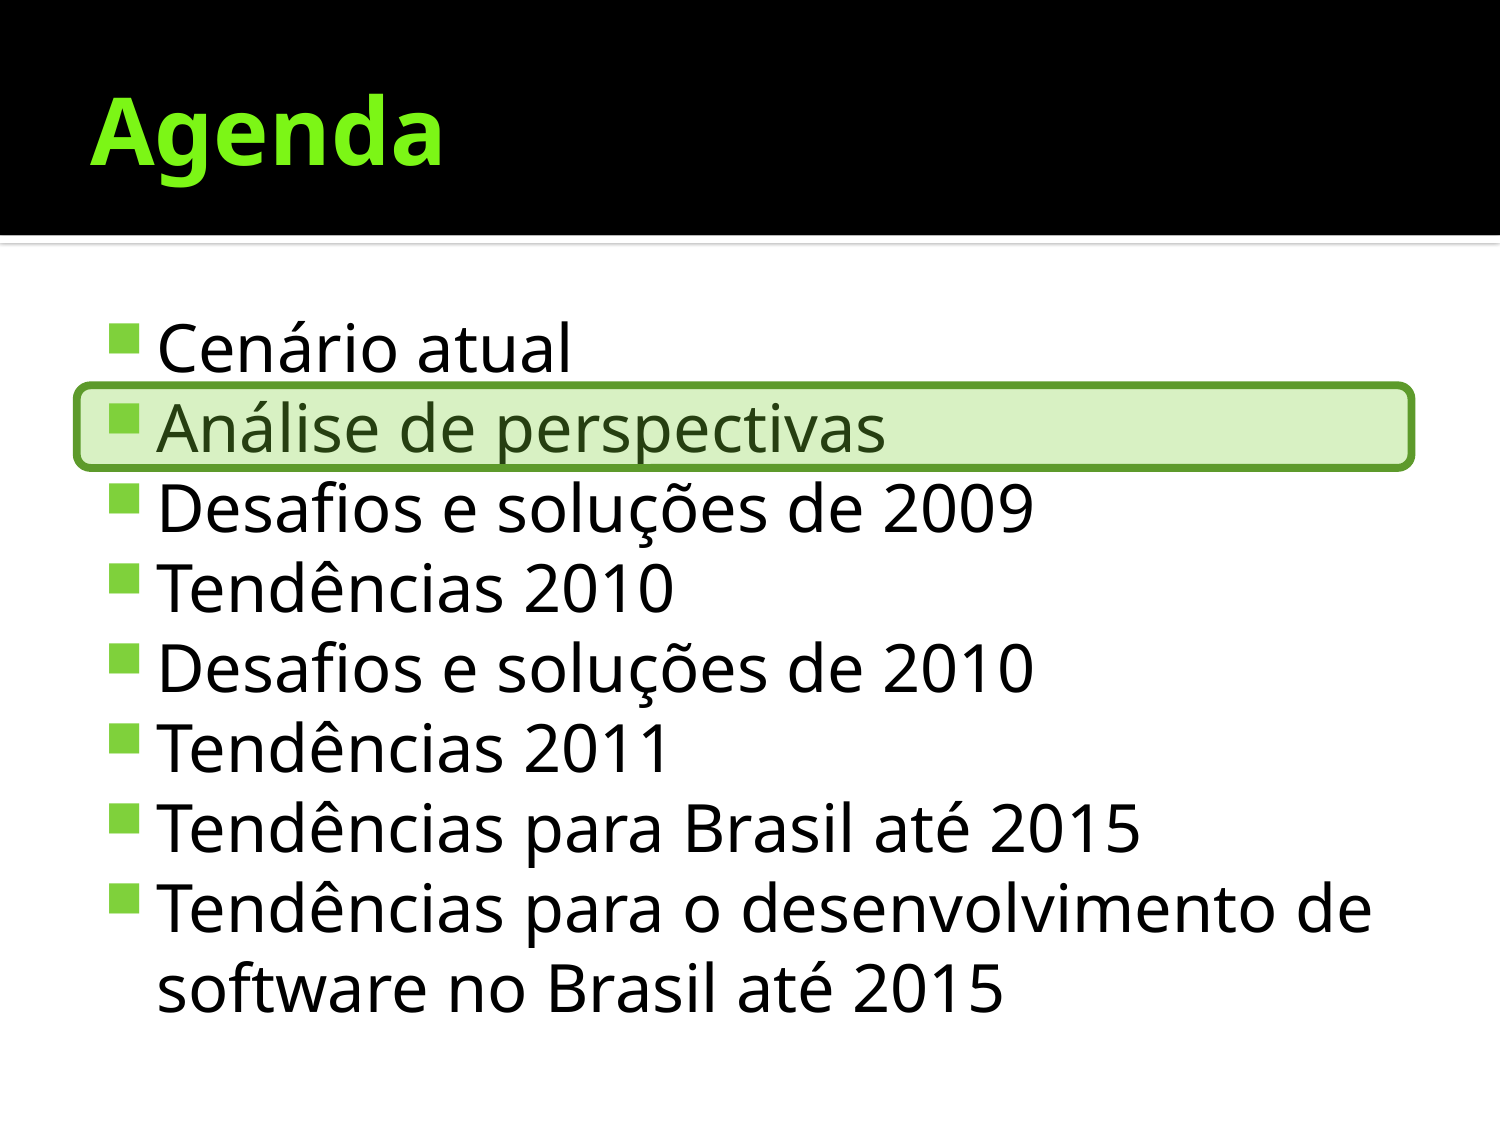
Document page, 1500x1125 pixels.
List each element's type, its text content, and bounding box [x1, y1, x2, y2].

title Agenda [75, 25, 1425, 231]
list Cenário atual Análise de perspectivas Desafios e soluções de 2009 Tendências 2010 Desafios e soluções de 2010 Tendências 2011 Tendências para Brasil até 2015 Tendências para o desenvolvimento de software no Brasil até 2015 [75, 291, 1425, 1050]
text_box [72, 381, 1416, 472]
